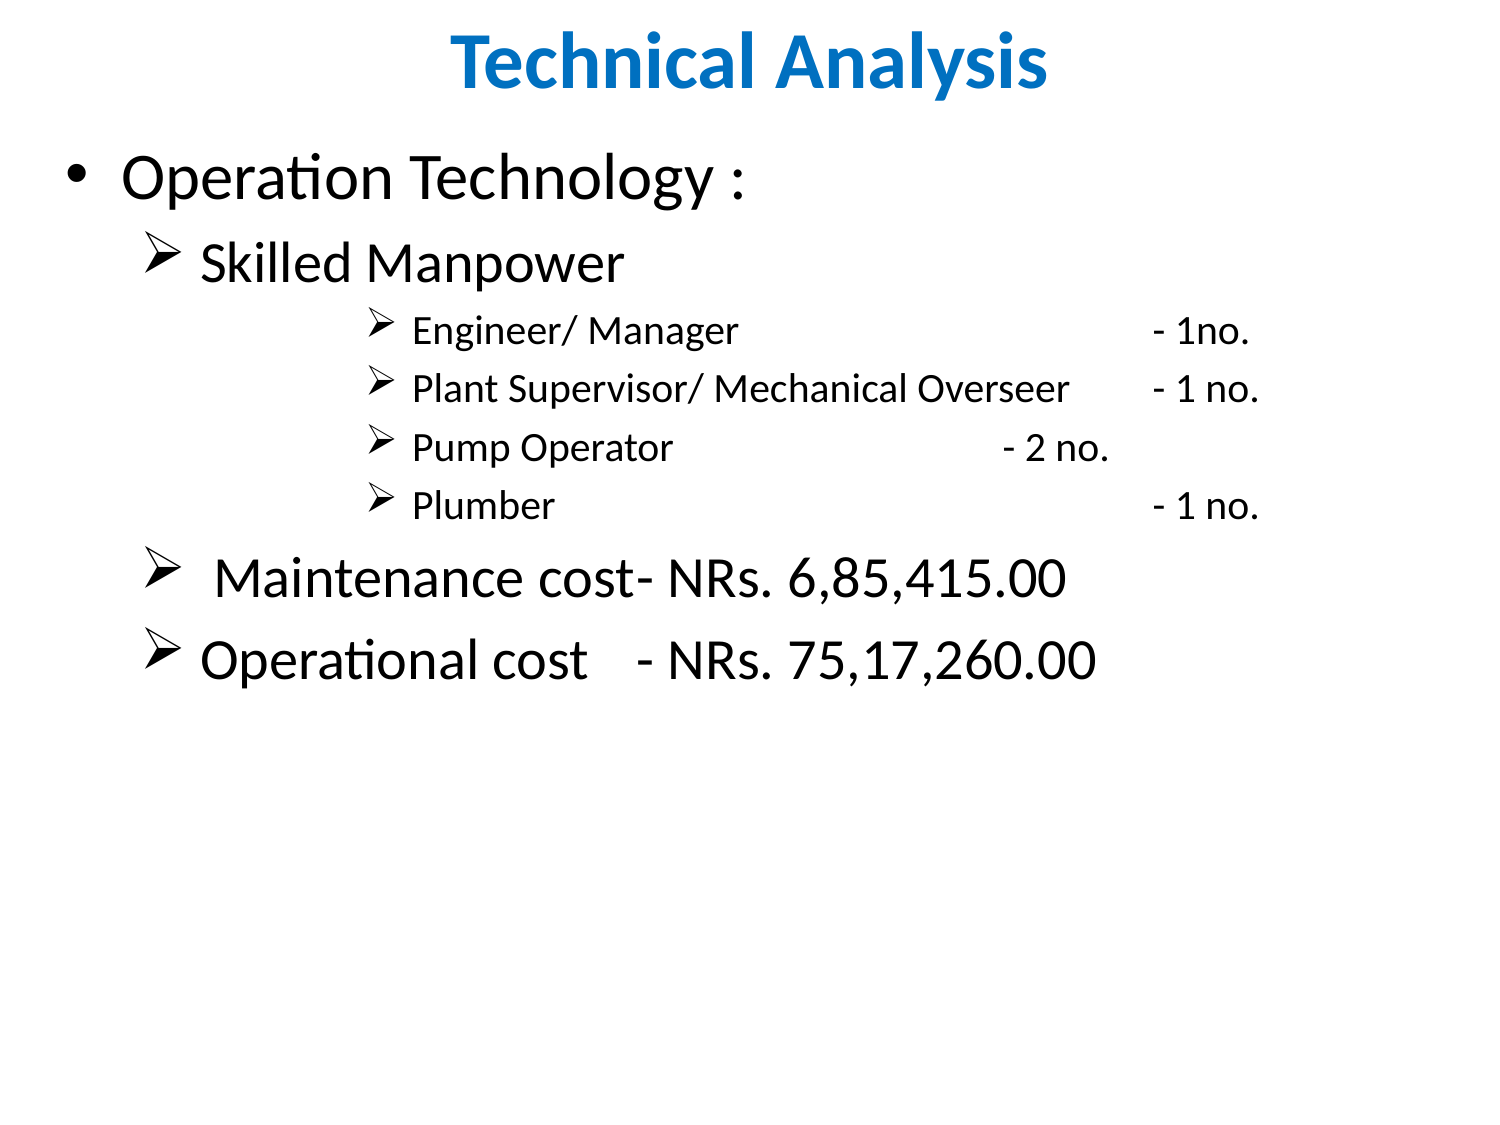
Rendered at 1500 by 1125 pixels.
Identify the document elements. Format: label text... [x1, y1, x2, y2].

list Operation Technology : Skilled Manpower Engineer/ Manager - 1no. Plant Supervisor/ Mechanical Overseer - 1 no. Pump Operator - 2 no. Plumber - 1 no. Maintenance cost - NRs. 6,85,415.00 Operational cost - NRs. 75,17,260.00 [50, 125, 1425, 1088]
title Technical Analysis [75, 0, 1425, 113]
